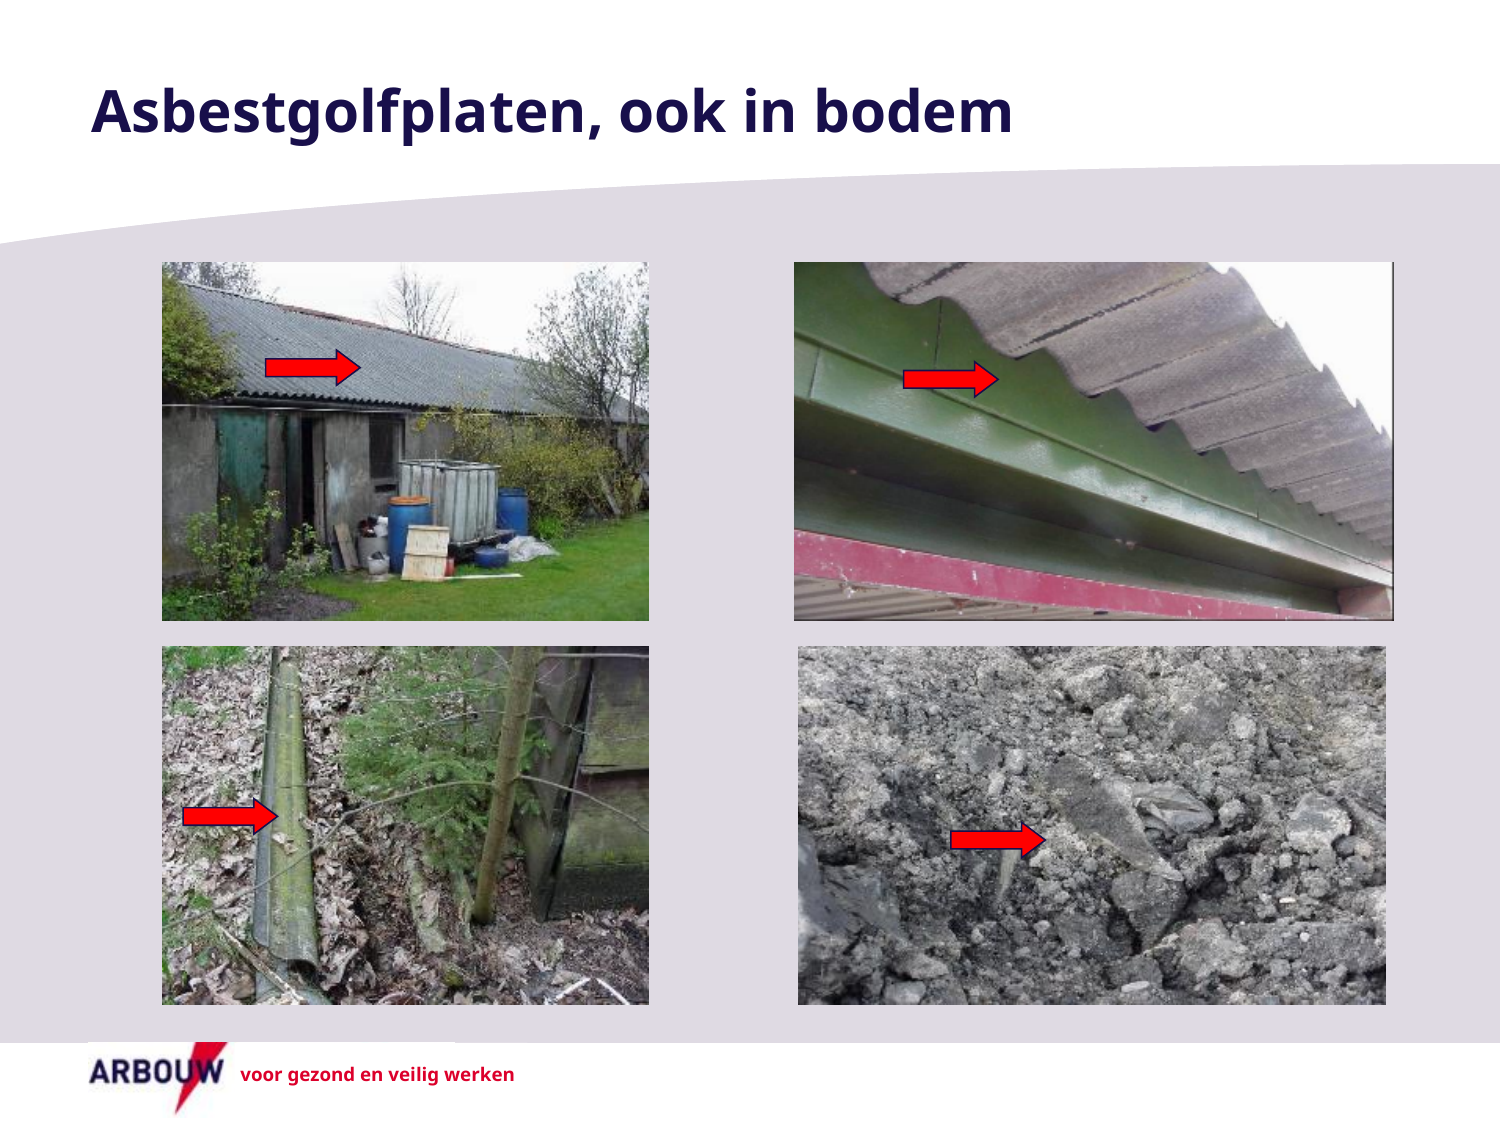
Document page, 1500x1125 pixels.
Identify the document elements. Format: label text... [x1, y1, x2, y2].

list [794, 262, 1394, 621]
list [162, 646, 649, 1006]
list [797, 646, 1386, 1006]
title Asbestgolfplaten, ook in bodem [76, 15, 1427, 204]
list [162, 262, 649, 621]
picture [88, 1042, 234, 1118]
